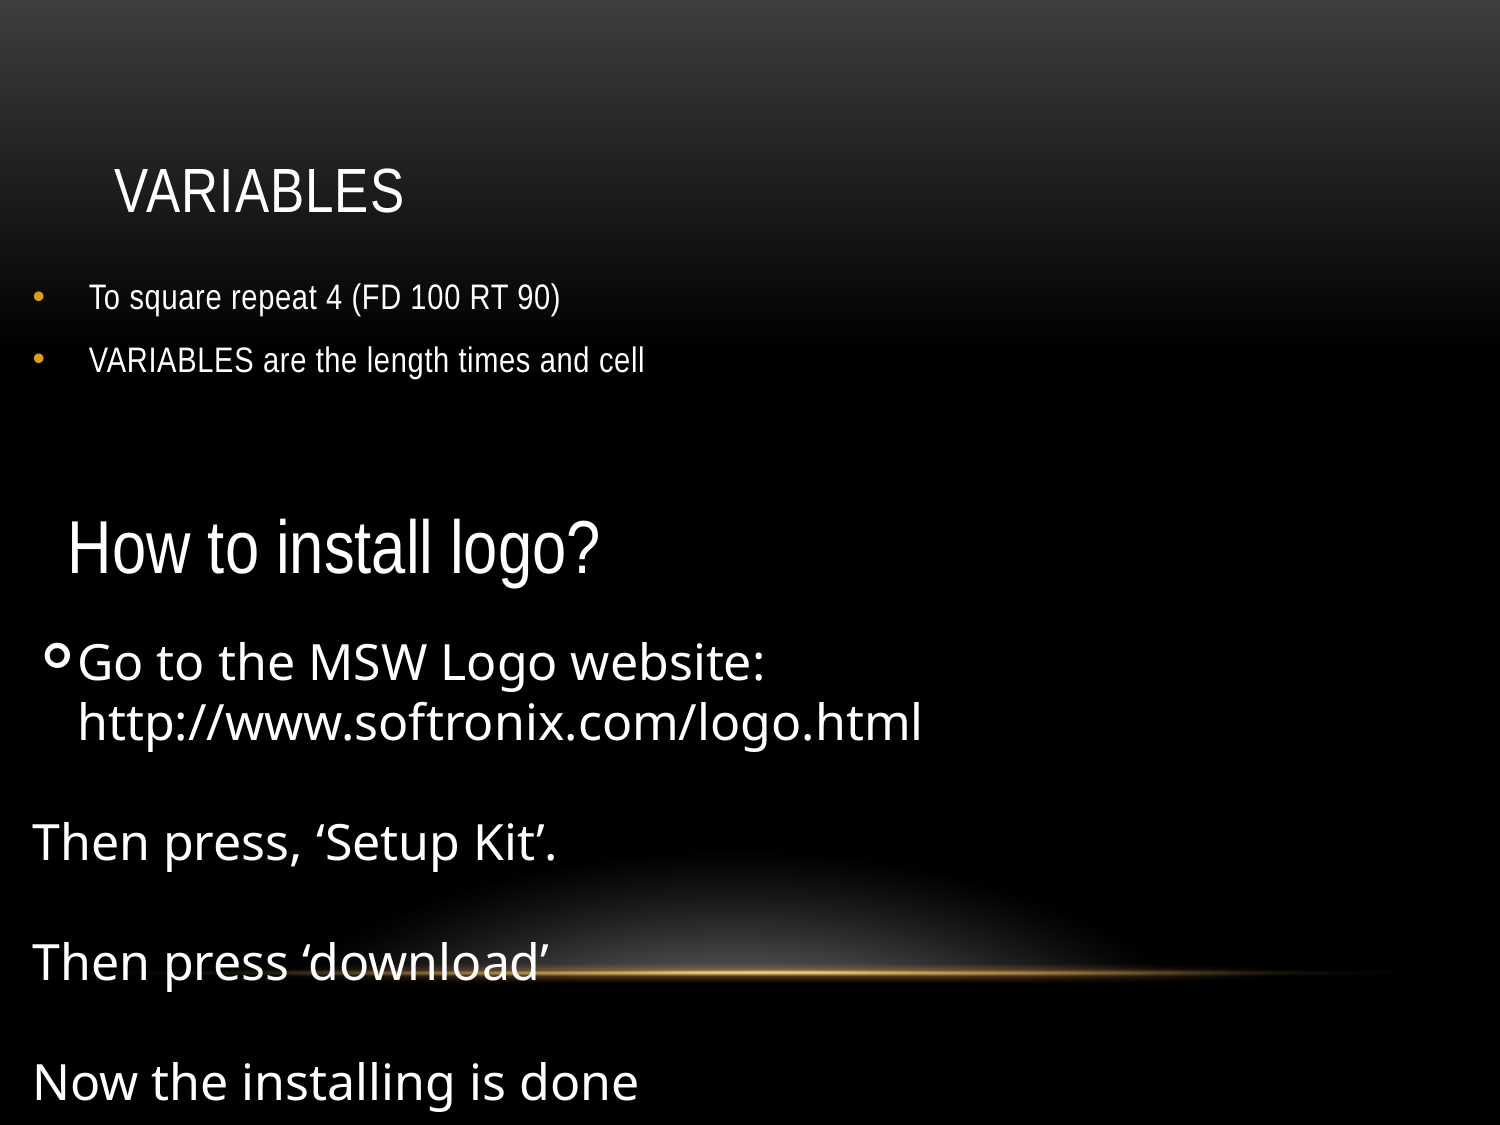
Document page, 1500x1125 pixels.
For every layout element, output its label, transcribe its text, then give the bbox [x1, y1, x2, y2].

picture [0, 0, 1500, 1125]
text_box Go to the MSW Logo website: http://www.softronix.com/logo.html Then press, ‘Setup Kit’. Then press ‘download’ Now the installing is done [17, 623, 1010, 1119]
list To square repeat 4 (FD 100 RT 90) VARIABLES are the length times and cell [17, 267, 1418, 584]
text_box How to install logo? [53, 491, 697, 597]
title Variables [99, 45, 1400, 233]
